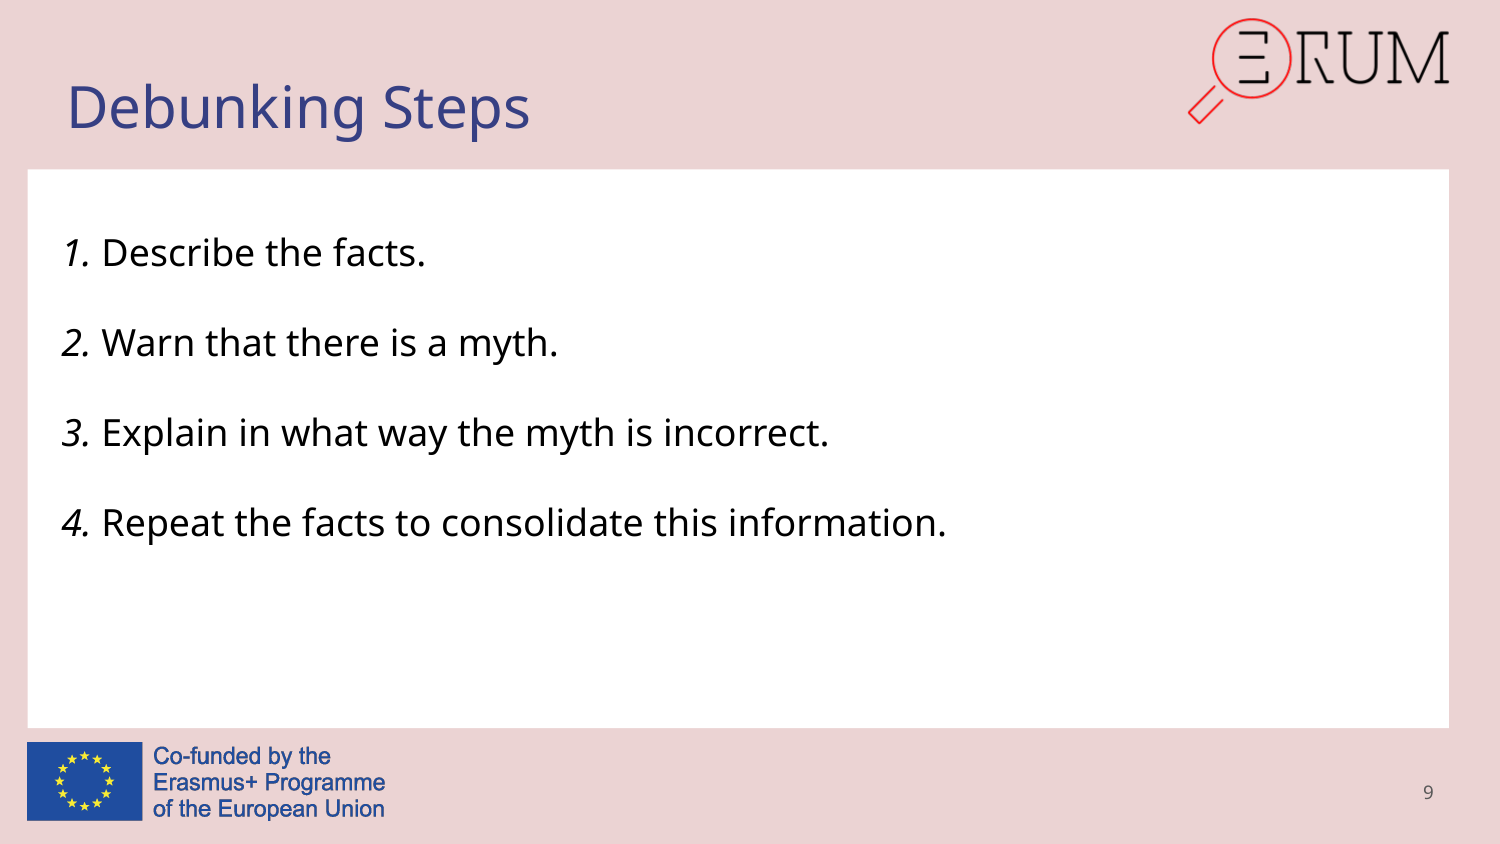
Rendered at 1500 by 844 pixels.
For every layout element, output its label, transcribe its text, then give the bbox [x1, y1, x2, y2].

slide_number 9 [1358, 761, 1449, 826]
title Debunking Steps [51, 55, 1168, 150]
list 1. Describe the facts. 2. Warn that there is a myth. 3. Explain in what way the myth is incorrect. 4. Repeat the facts to consolidate this information. [27, 169, 1449, 729]
picture [1136, 0, 1500, 137]
picture [27, 742, 385, 821]
